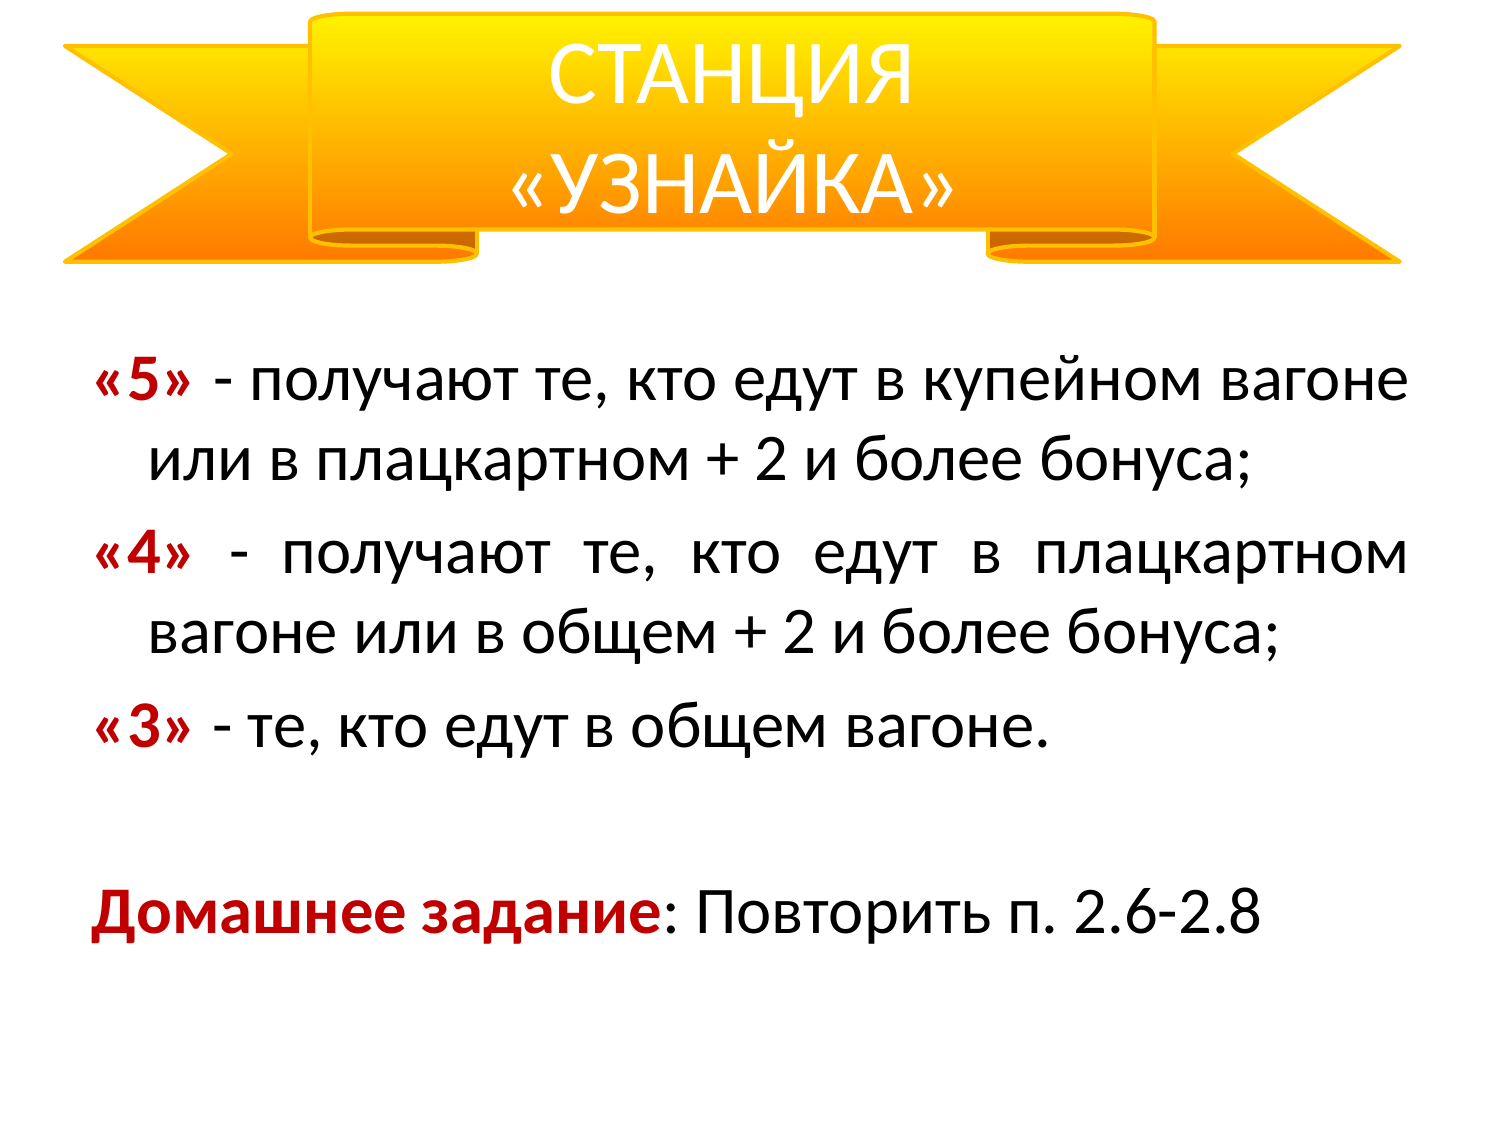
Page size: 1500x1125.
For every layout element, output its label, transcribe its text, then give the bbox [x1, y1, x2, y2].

text_box СТАНЦИЯ «УЗНАЙКА» [62, 11, 1402, 264]
list «5» - получают те, кто едут в купейном вагоне или в плацкартном + 2 и более бонуса; «4» - получают те, кто едут в плацкартном вагоне или в общем + 2 и более бонуса; «3» - те, кто едут в общем вагоне. Домашнее задание: Повторить п. 2.6-2.8 [76, 326, 1427, 823]
